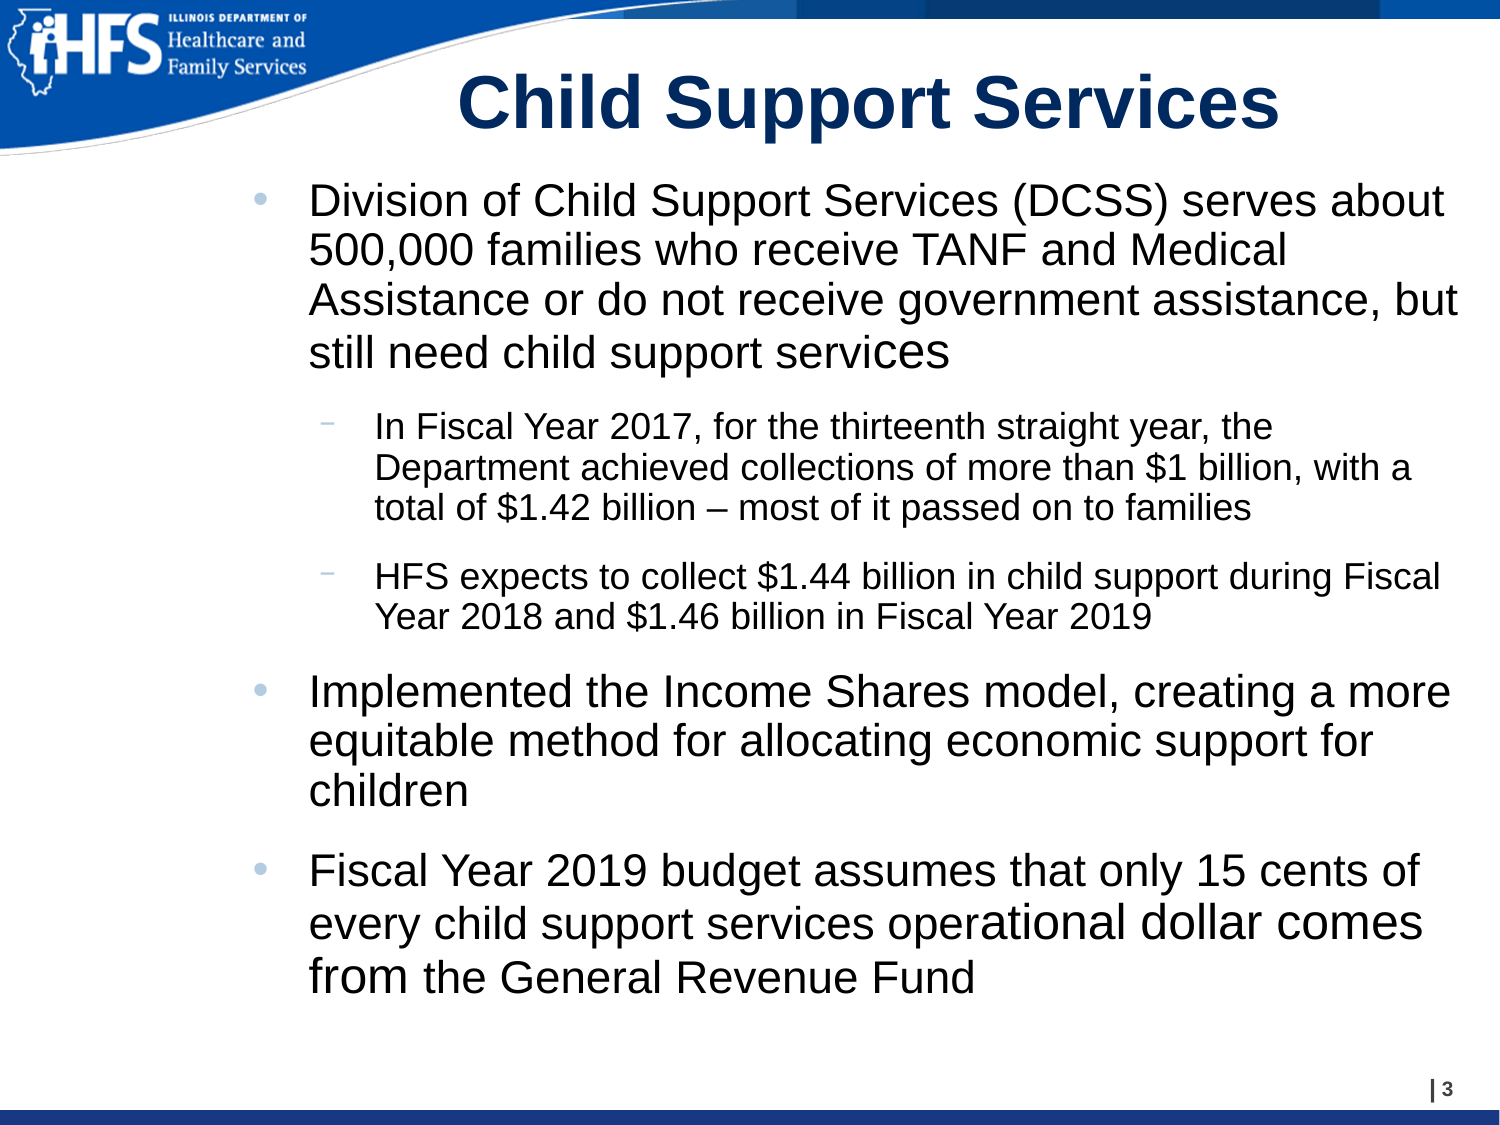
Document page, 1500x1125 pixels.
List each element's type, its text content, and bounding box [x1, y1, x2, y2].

title Child Support Services [738, 59, 1500, 138]
picture [0, 0, 1500, 156]
list Division of Child Support Services (DCSS) serves about 500,000 families who receive TANF and Medical Assistance or do not receive government assistance, but still need child support services In Fiscal Year 2017, for the thirteenth straight year, the Department achieved collections of more than $1 billion, with a total of $1.42 billion – most of it passed on to families HFS expects to collect $1.44 billion in child support during Fiscal Year 2018 and $1.46 billion in Fiscal Year 2019 Implemented the Income Shares model, creating a more equitable method for allocating economic support for children Fiscal Year 2019 budget assumes that only 15 cents of every child support services operational dollar comes from the General Revenue Fund [237, 169, 1475, 1013]
